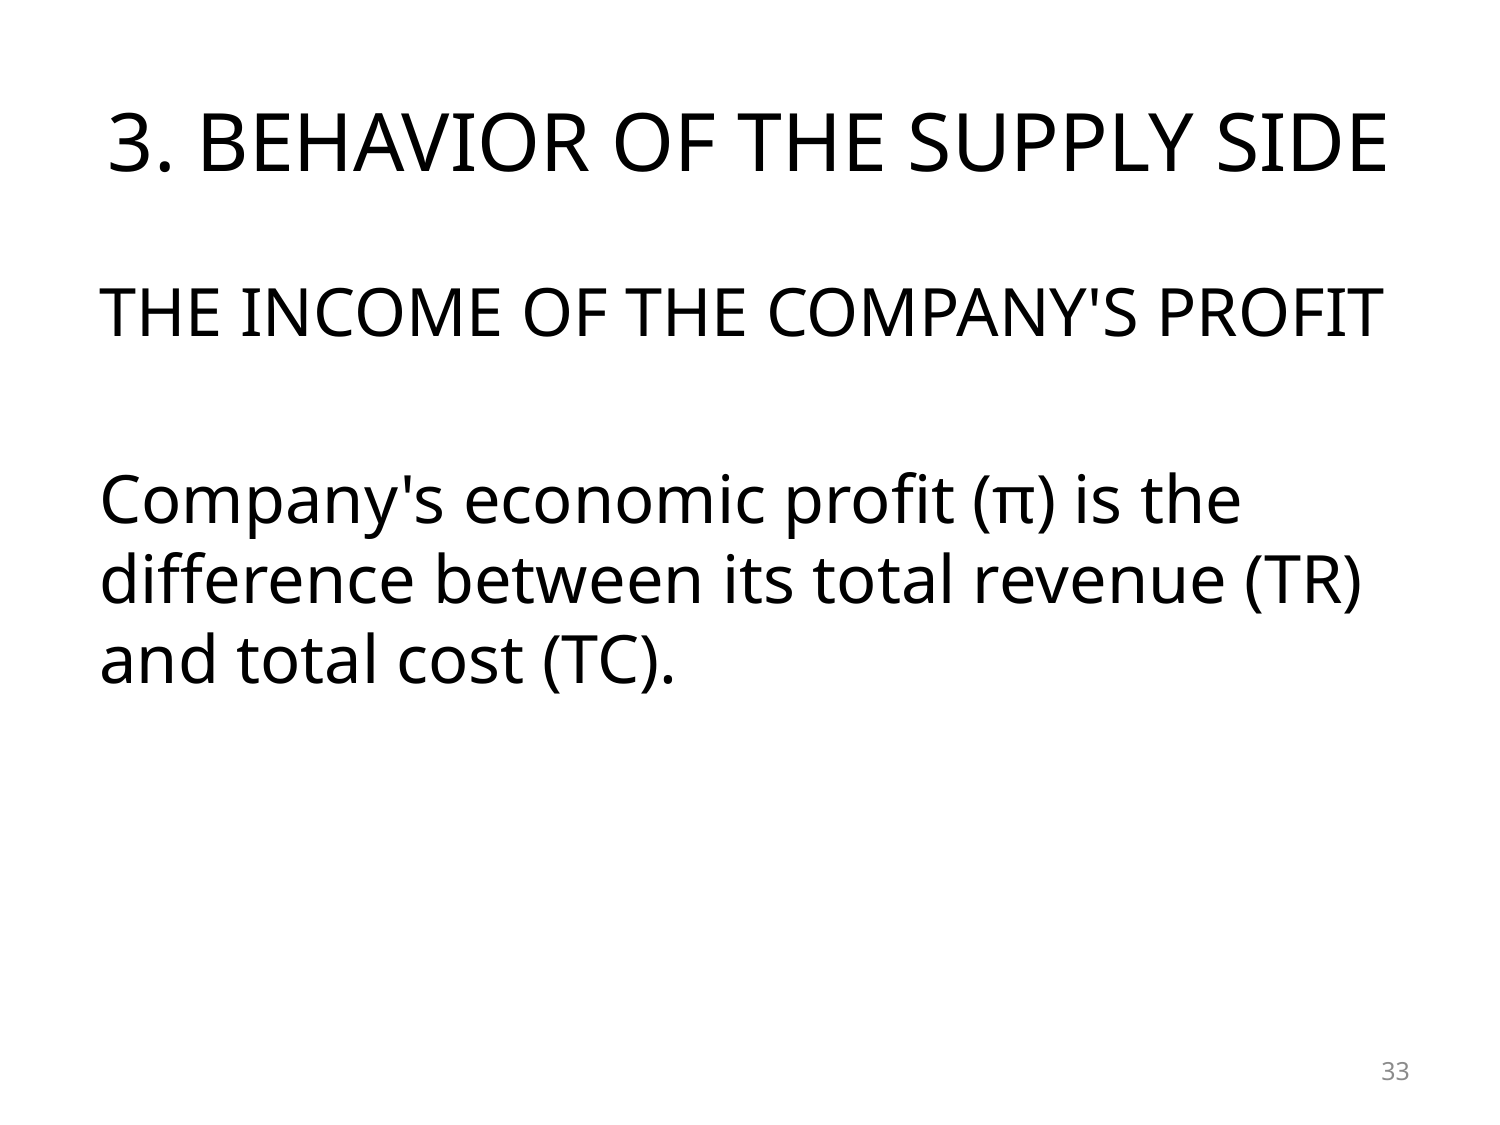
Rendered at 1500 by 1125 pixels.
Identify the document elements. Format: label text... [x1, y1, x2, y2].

slide_number 33 [1074, 1042, 1425, 1103]
title 3. BEHAVIOR OF THE SUPPLY SIDE [75, 45, 1425, 233]
list THE INCOME OF THE COMPANY'S PROFIT Company's economic profit (π) is the difference between its total revenue (TR) and total cost (TC). [75, 262, 1425, 1005]
